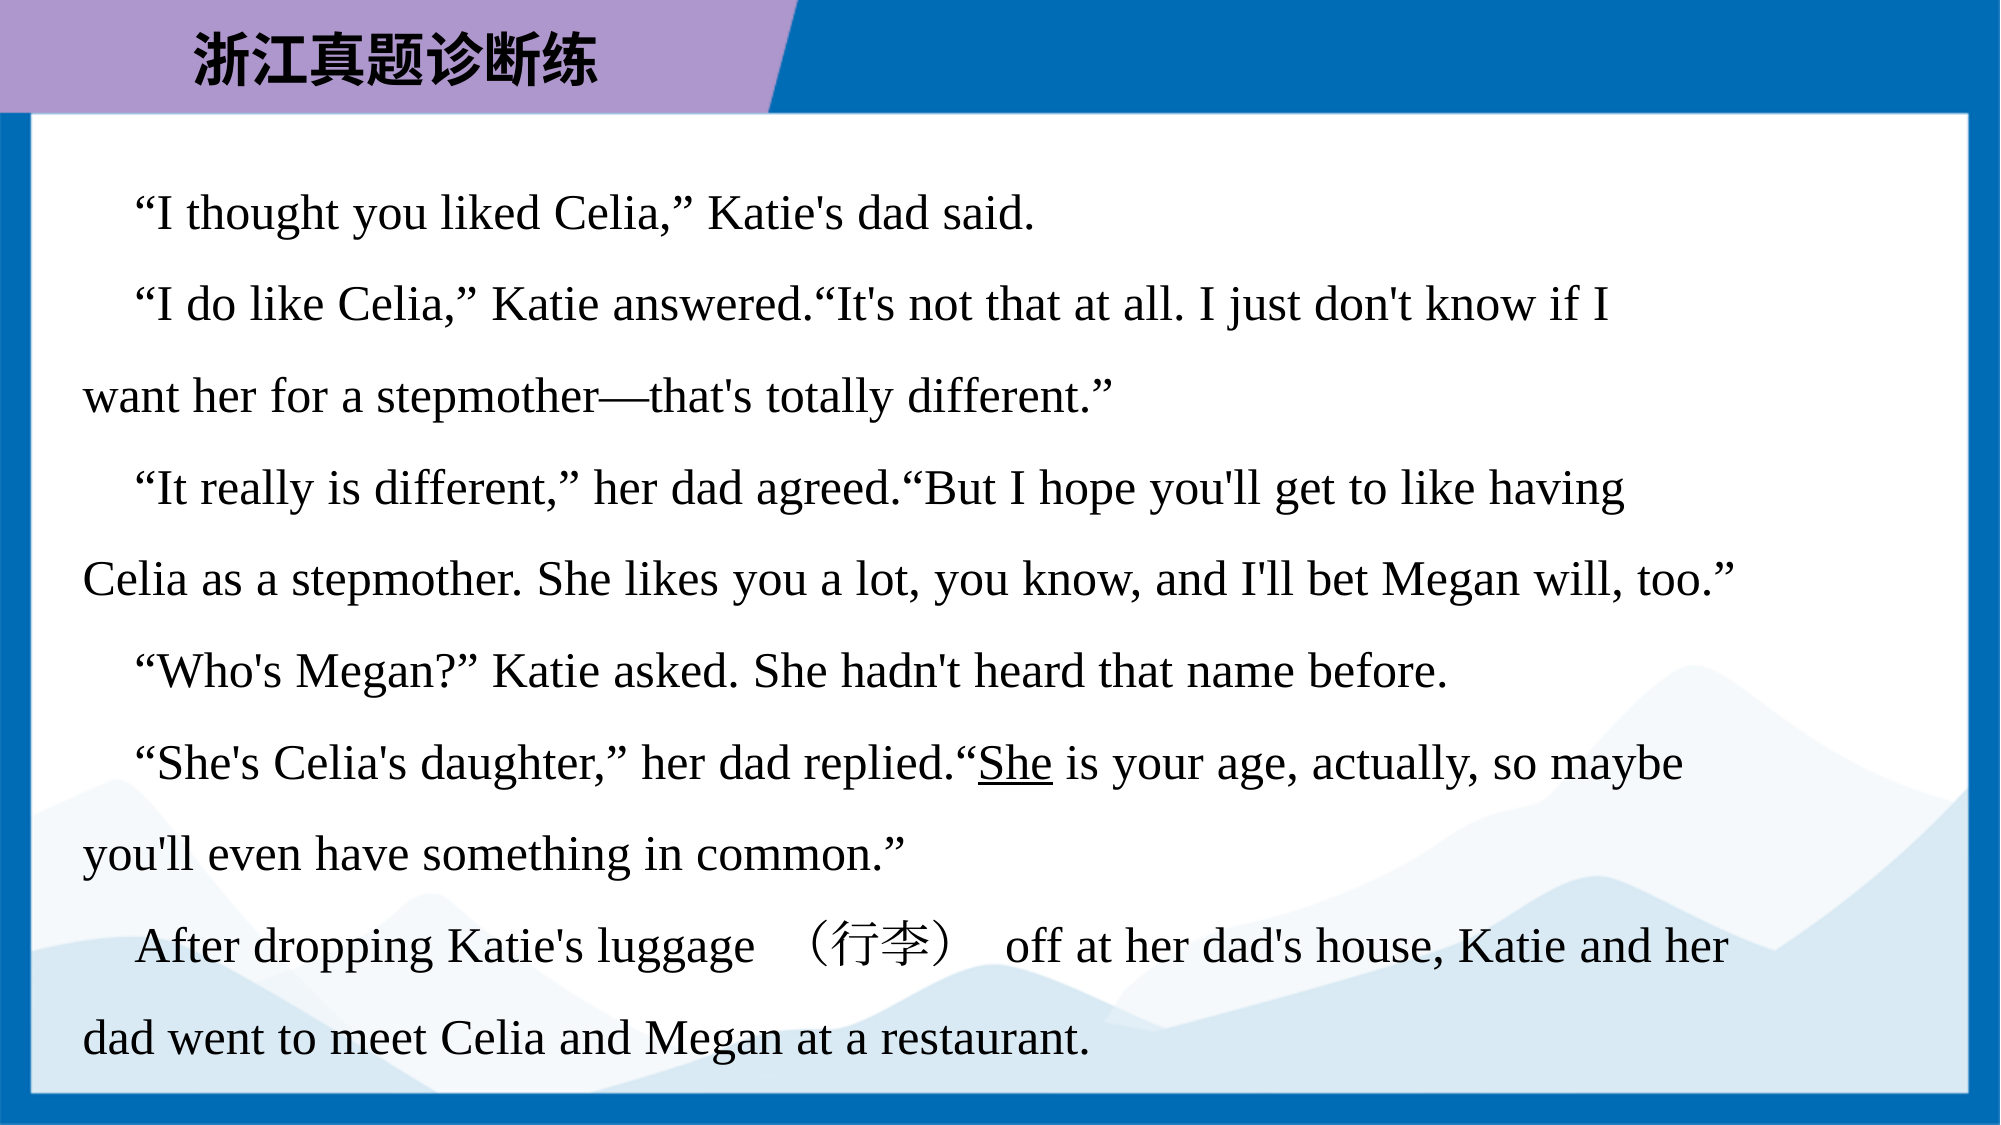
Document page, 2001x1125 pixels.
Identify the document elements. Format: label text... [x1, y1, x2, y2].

picture [0, 0, 2000, 1125]
text_box “I thought you liked Celia,” Katie's dad said. “I do like Celia,” Katie answered.“It's not that at all. I just don't know if I want her for a stepmother—that's totally different.” “It really is different,” her dad agreed.“But I hope you'll get to like having Celia as a stepmother. She likes you a lot, you know, and I'll bet Megan will, too.” “Who's Megan?” Katie asked. She hadn't heard that name before. “She's Celia's daughter,” her dad replied.“She is your age, actually, so maybe you'll even have something in common.” After dropping Katie's luggage （行李） off at her dad's house, Katie and her dad went to meet Celia and Megan at a restaurant. [82, 147, 1917, 1065]
